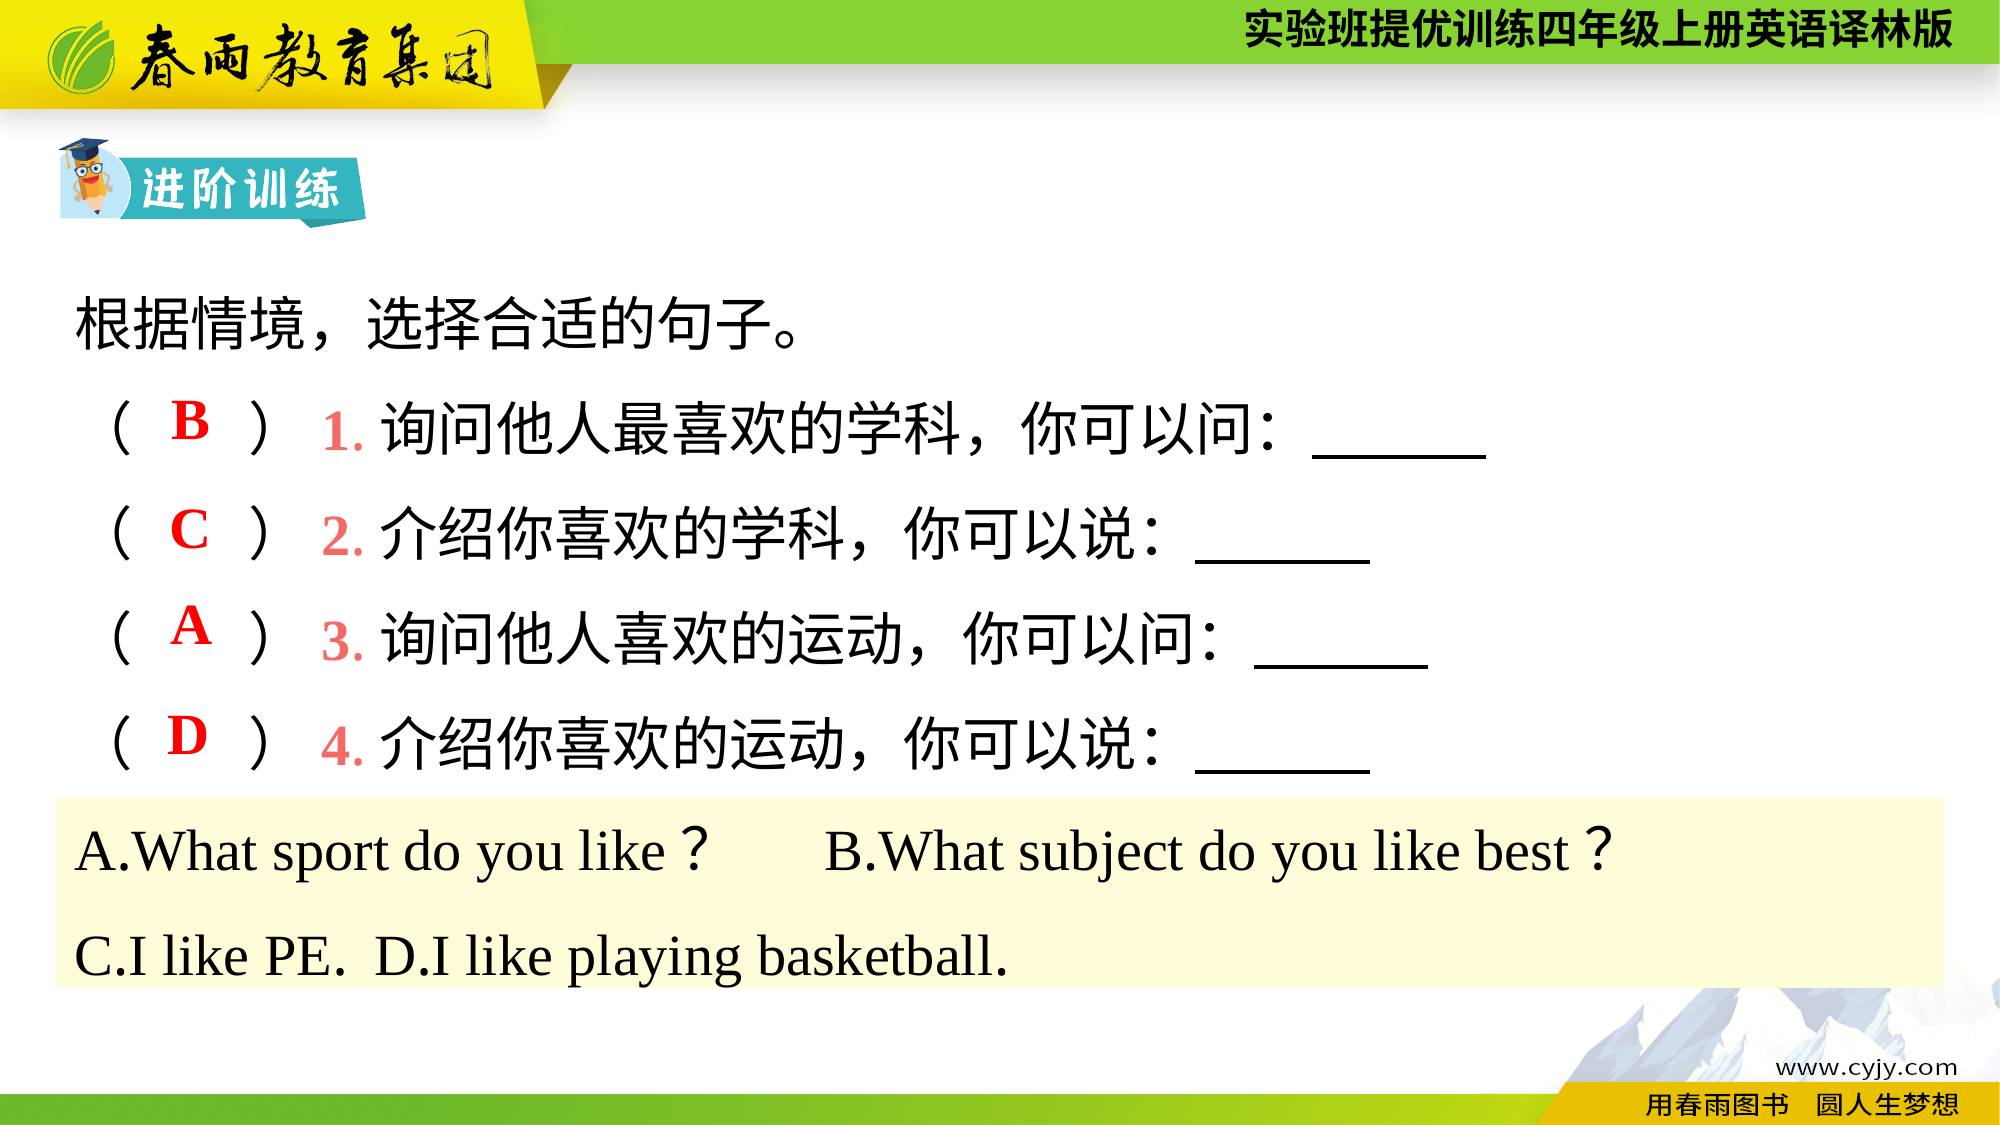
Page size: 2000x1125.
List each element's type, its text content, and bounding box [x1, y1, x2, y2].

list 根据情境，选择合适的句子。 （ ）1.询问他人最喜欢的学科，你可以问： （ ）2.介绍你喜欢的学科，你可以说： （ ）3.询问他人喜欢的运动，你可以问： （ ）4.介绍你喜欢的运动，你可以说： A.What sport do you like？ B.What subject do you like best？ C.I like PE. D.I like playing basketball. [59, 999, 1944, 1003]
text_box A [155, 578, 228, 664]
text_box B [157, 373, 226, 459]
list 根据情境，选择合适的句子。 （ ）1.询问他人最喜欢的学科，你可以问： （ ）2.介绍你喜欢的学科，你可以说： （ ）3.询问他人喜欢的运动，你可以问： （ ）4.介绍你喜欢的运动，你可以说： A.What sport do you like？ B.What subject do you like best？ C.I like PE. D.I like playing basketball. [59, 244, 1944, 796]
picture [0, 0, 2000, 1125]
text_box C [154, 483, 227, 568]
text_box D [153, 688, 225, 774]
